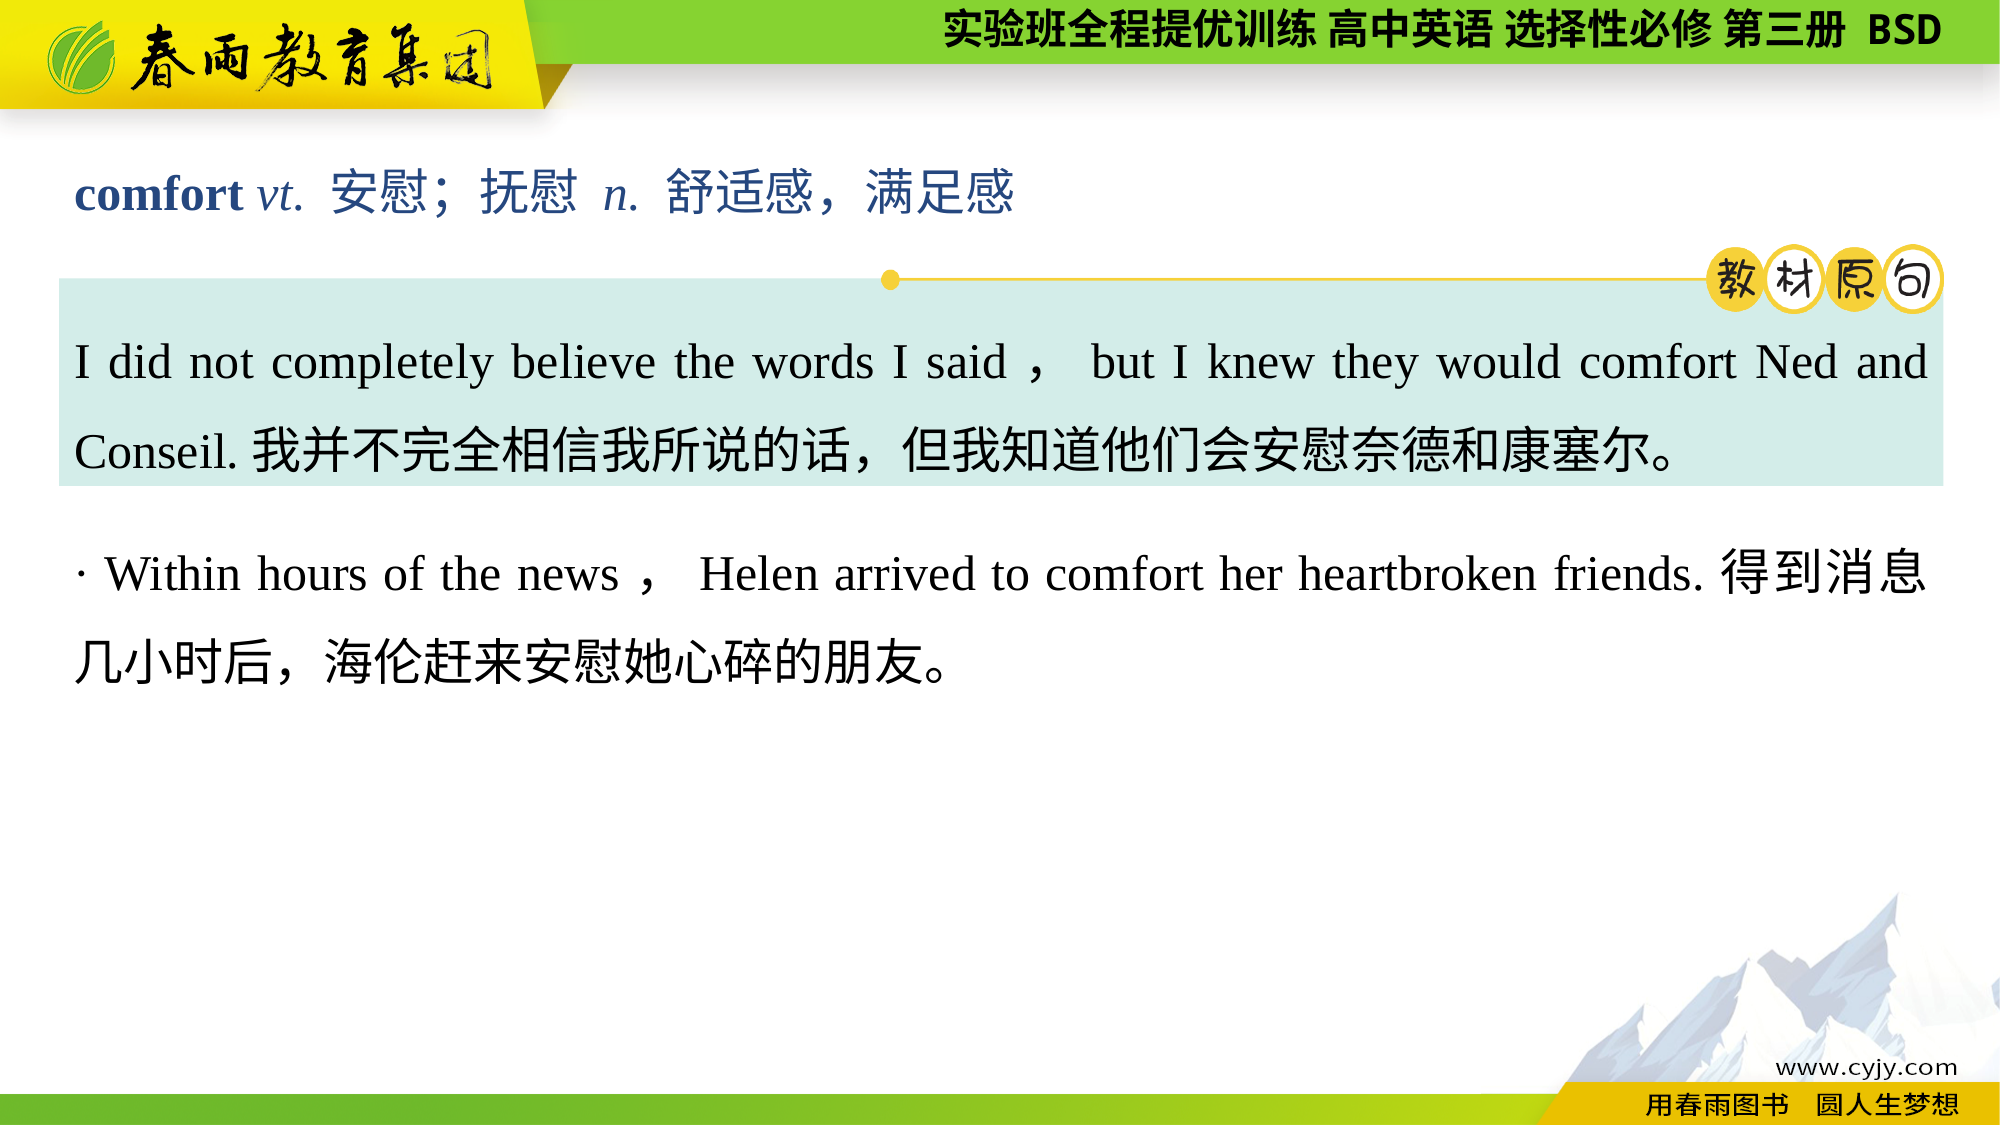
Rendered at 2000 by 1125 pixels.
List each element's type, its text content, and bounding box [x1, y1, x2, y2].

text_box · Within hours of the news，Helen arrived to comfort her heartbroken friends.得到消息几小时后，海伦赶来安慰她心碎的朋友。 [59, 503, 1944, 699]
text_box I did not completely believe the words I said，but I knew they would comfort Ned and Conseil.我并不完全相信我所说的话，但我知道他们会安慰奈德和康塞尔。 [59, 278, 1944, 486]
picture [0, 0, 2000, 1125]
list comfort vt. 安慰；抚慰 n. 舒适感，满足感 [59, 122, 1944, 217]
